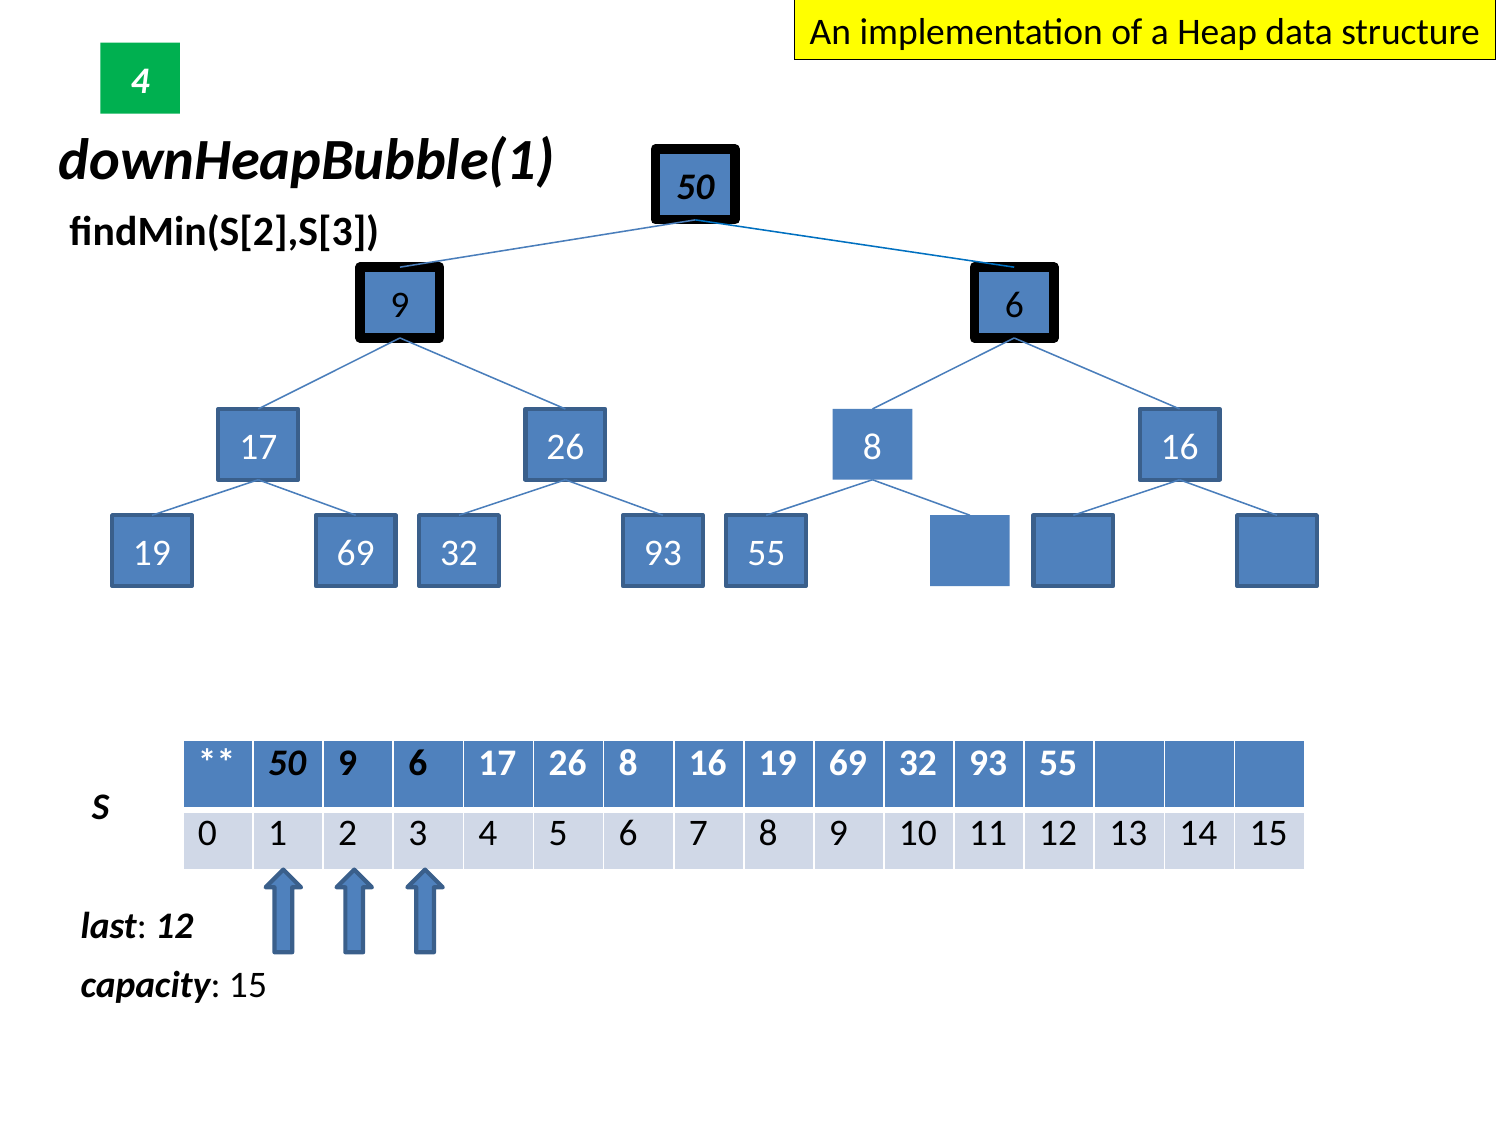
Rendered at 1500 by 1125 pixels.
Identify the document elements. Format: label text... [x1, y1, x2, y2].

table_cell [1095, 813, 1164, 869]
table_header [604, 741, 673, 807]
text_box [334, 867, 374, 955]
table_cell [885, 813, 953, 869]
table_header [675, 741, 743, 807]
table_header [885, 741, 953, 807]
text_box S [77, 775, 125, 835]
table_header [1025, 741, 1093, 807]
table_header 50 [254, 741, 322, 807]
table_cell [394, 813, 463, 869]
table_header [815, 741, 883, 807]
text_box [418, 408, 703, 587]
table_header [394, 741, 463, 807]
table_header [955, 741, 1023, 807]
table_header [1165, 741, 1234, 807]
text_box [359, 148, 1055, 339]
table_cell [184, 813, 252, 869]
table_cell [815, 813, 883, 869]
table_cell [1025, 813, 1093, 869]
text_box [1033, 408, 1318, 587]
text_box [405, 867, 445, 955]
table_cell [254, 813, 322, 869]
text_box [44, 41, 570, 262]
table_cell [464, 813, 533, 869]
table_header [1235, 741, 1304, 807]
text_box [399, 337, 566, 410]
text_box An implementation of a Heap data structure [794, 0, 1496, 60]
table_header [464, 741, 533, 807]
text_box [257, 337, 399, 410]
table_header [1095, 741, 1164, 807]
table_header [534, 741, 603, 807]
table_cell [1165, 813, 1234, 869]
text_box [263, 867, 303, 955]
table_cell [1235, 813, 1304, 869]
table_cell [534, 813, 603, 869]
text_box last: 12 [65, 893, 209, 952]
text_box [872, 337, 1013, 410]
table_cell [955, 813, 1023, 869]
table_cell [604, 813, 673, 869]
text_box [111, 408, 396, 587]
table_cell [675, 813, 743, 869]
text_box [726, 408, 1011, 587]
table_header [745, 741, 813, 807]
table_header ** [184, 741, 252, 807]
text_box capacity: 15 [65, 952, 283, 1012]
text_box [1013, 337, 1180, 410]
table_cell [745, 813, 813, 869]
table_header 9 [324, 741, 392, 807]
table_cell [324, 813, 392, 869]
